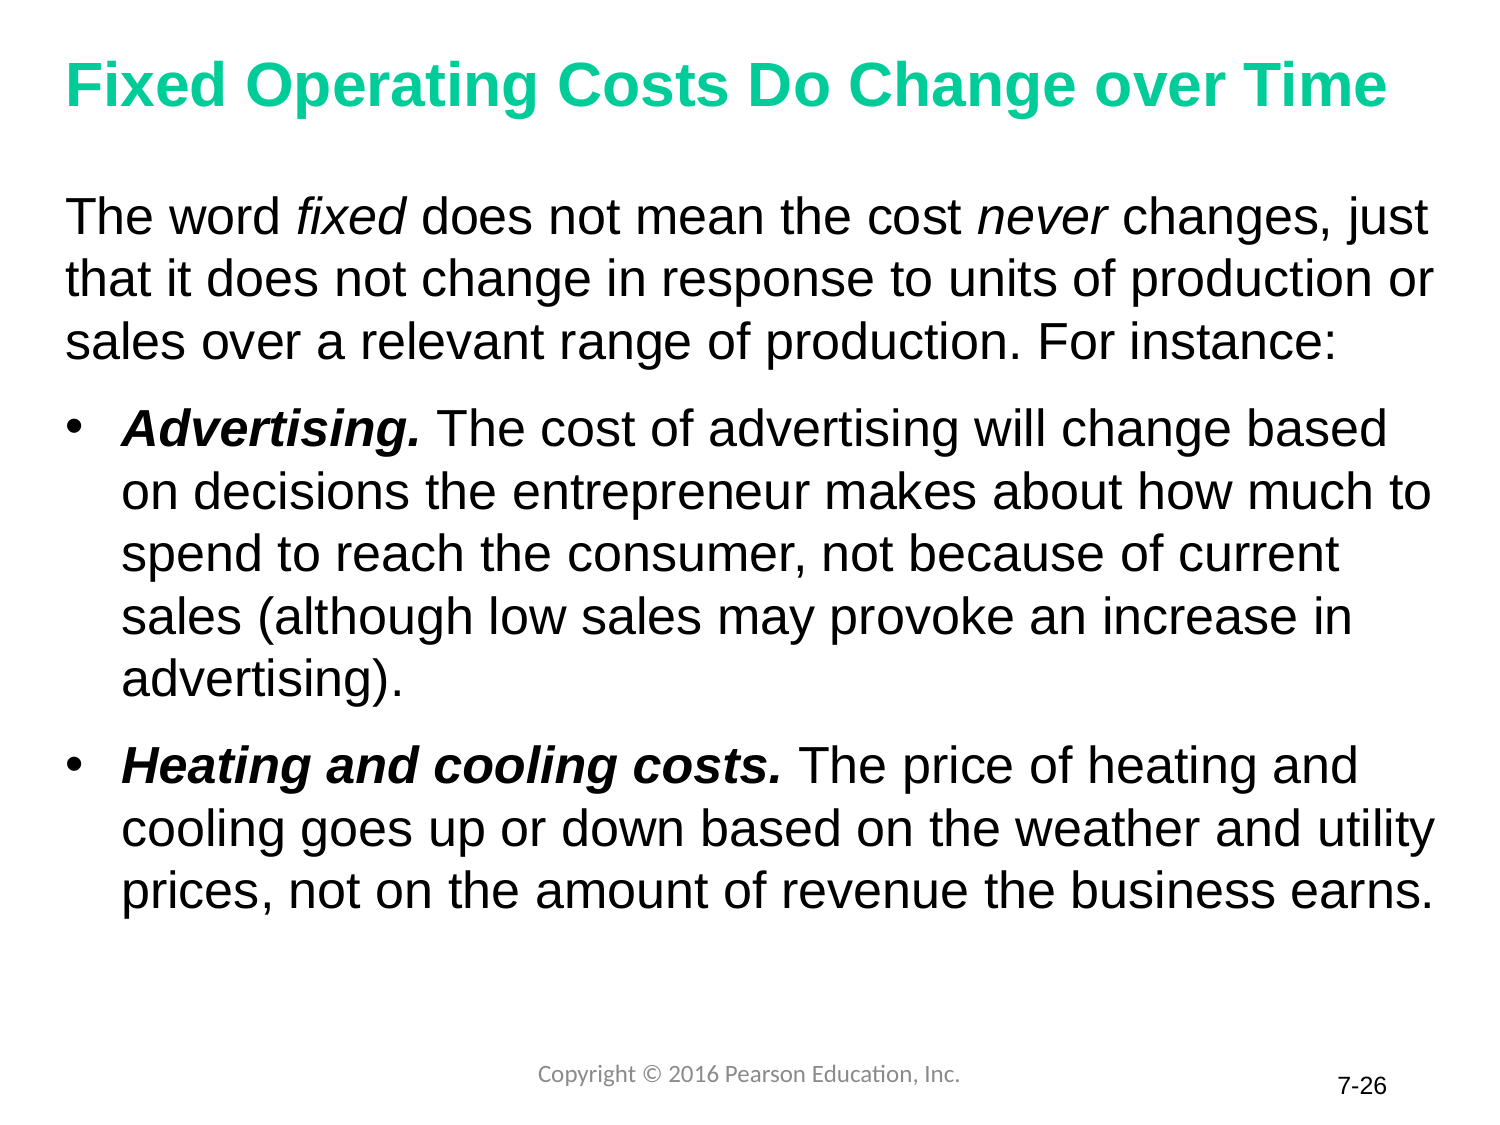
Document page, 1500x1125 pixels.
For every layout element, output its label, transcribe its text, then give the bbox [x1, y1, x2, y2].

title Fixed Operating Costs Do Change over Time [50, 0, 1450, 174]
list The word fixed does not mean the cost never changes, just that it does not change in response to units of production or sales over a relevant range of production. For instance: Advertising. The cost of advertising will change based on decisions the entrepreneur makes about how much to spend to reach the consumer, not because of current sales (although low sales may provoke an increase in advertising). Heating and cooling costs. The price of heating and cooling goes up or down based on the weather and utility prices, not on the amount of revenue the business earns. [50, 174, 1475, 1125]
